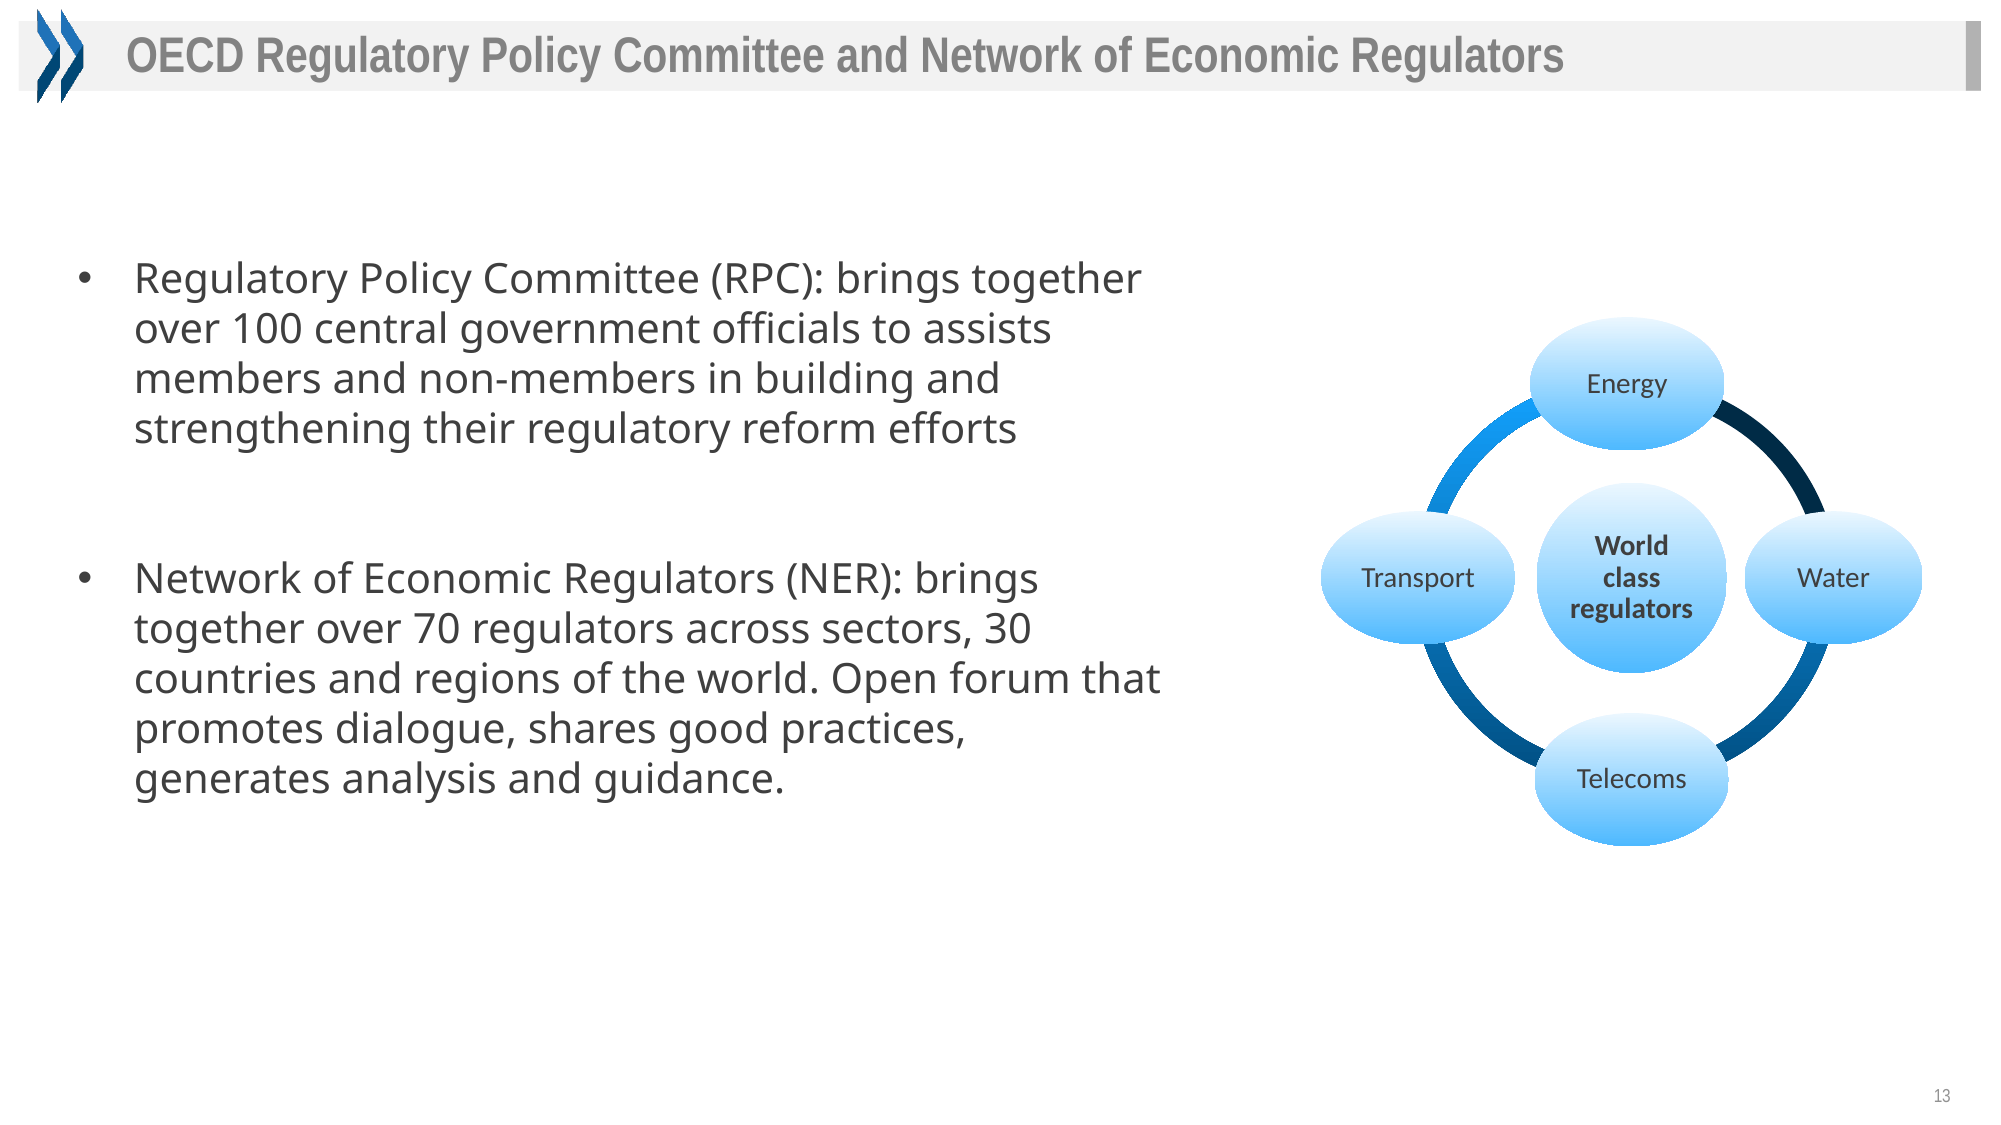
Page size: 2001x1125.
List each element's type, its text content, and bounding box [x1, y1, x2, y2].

list OECD Regulatory Policy Committee and Network of Economic Regulators [111, 22, 1967, 91]
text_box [1320, 309, 1935, 847]
text_box Regulatory Policy Committee (RPC): brings together over 100 central government officials to assists members and non-members in building and strengthening their regulatory reform efforts Network of Economic Regulators (NER): brings together over 70 regulators across sectors, 30 countries and regions of the world. Open forum that promotes dialogue, shares good practices, generates analysis and guidance. [63, 244, 1181, 905]
slide_number 13 [1515, 1065, 1966, 1125]
picture [26, 5, 90, 107]
